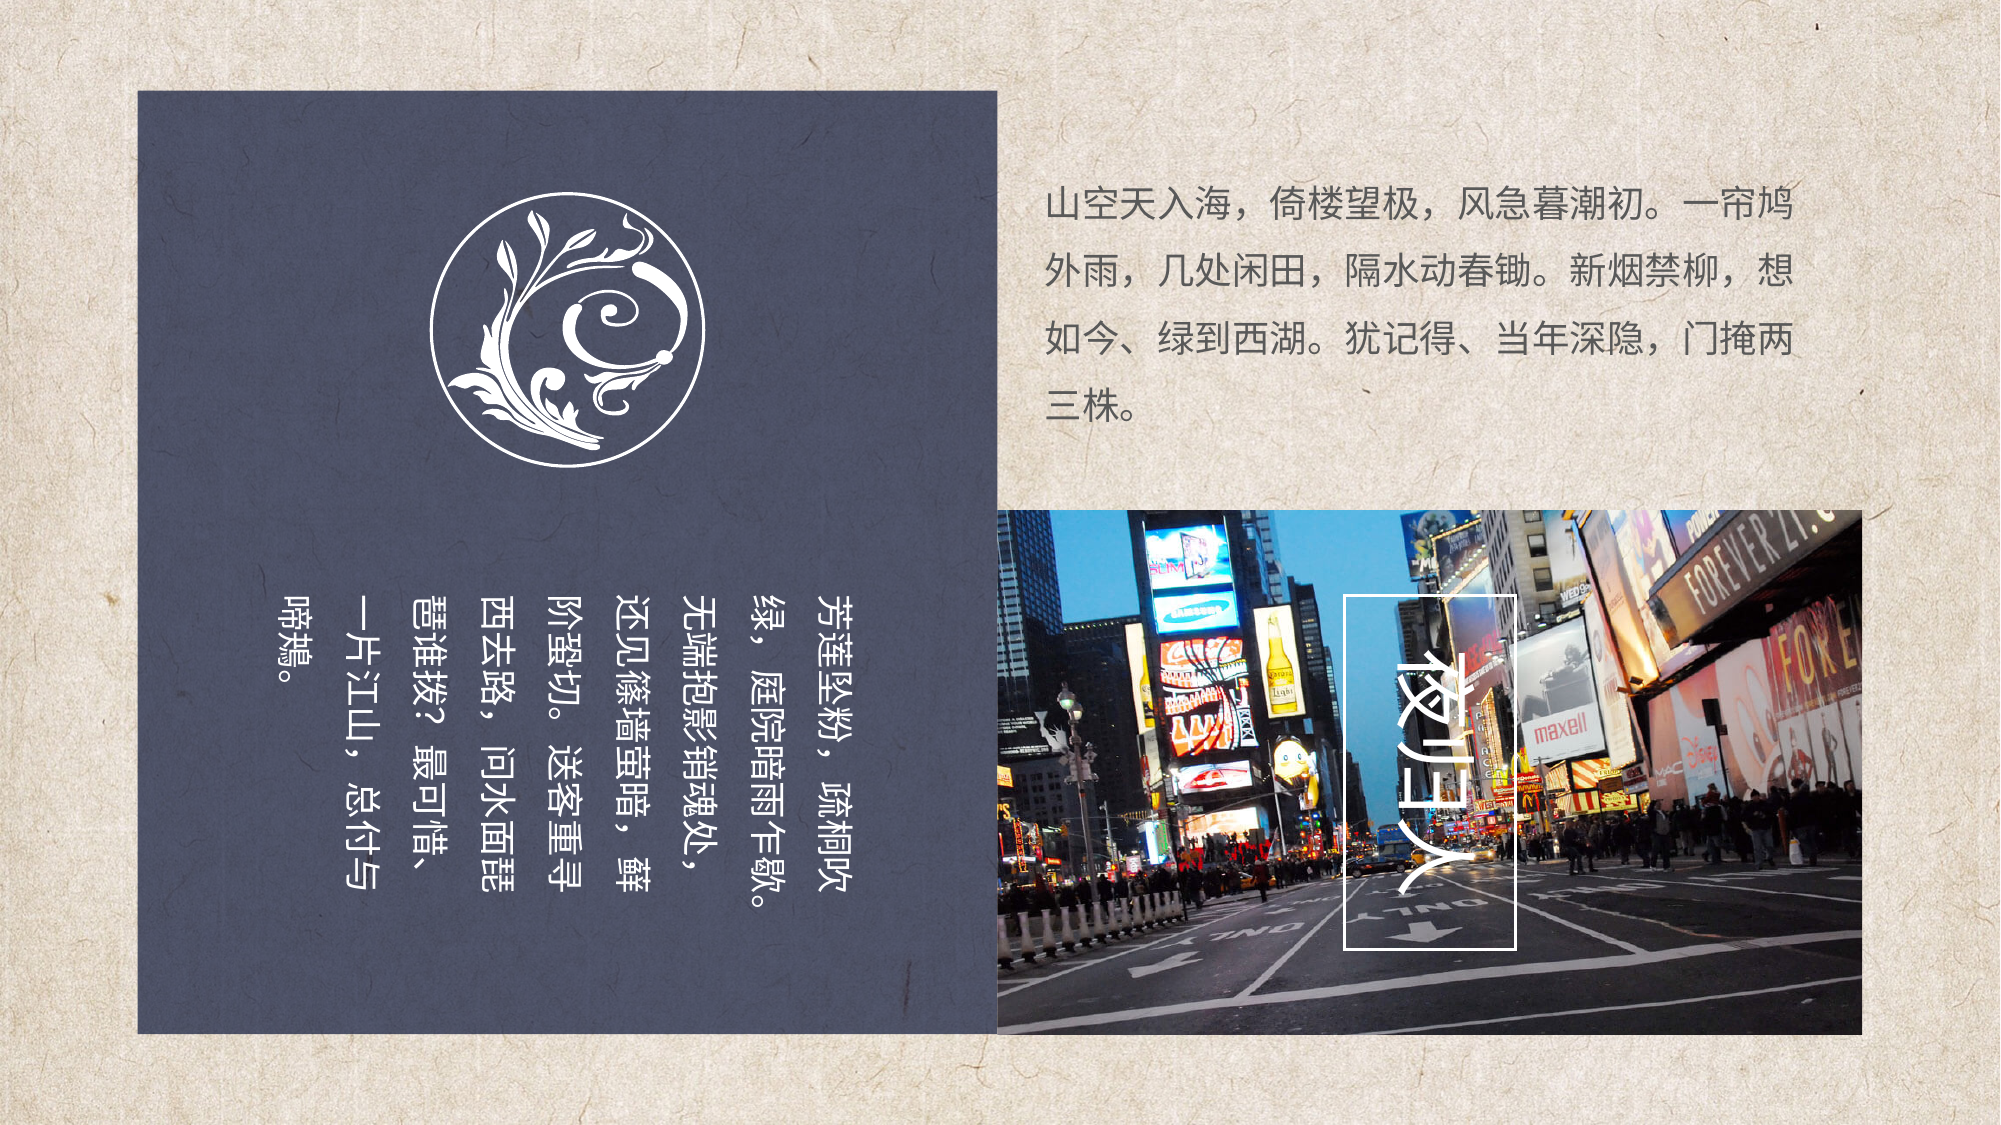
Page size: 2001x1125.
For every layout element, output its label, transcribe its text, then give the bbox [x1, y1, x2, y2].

text_box 芳莲坠粉，疏桐吹绿，庭院暗雨乍歇。无端抱影销魂处，还见篠墙萤暗，藓阶蛩切。送客重寻西去路，问水面琵琶谁拨？最可惜、一片江山，总付与啼鴂。 [245, 579, 890, 929]
text_box 夜归人 [1364, 598, 1496, 950]
picture [0, 0, 2001, 1125]
text_box [996, 510, 1863, 1035]
text_box 山空天入海，倚楼望极，风急暮潮初。一帘鸠外雨，几处闲田，隔水动春锄。新烟禁柳，想如今、绿到西湖。犹记得、当年深隐，门掩两三株。 [1029, 149, 1830, 435]
text_box [137, 90, 998, 1035]
text_box [1343, 595, 1516, 950]
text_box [431, 193, 704, 467]
